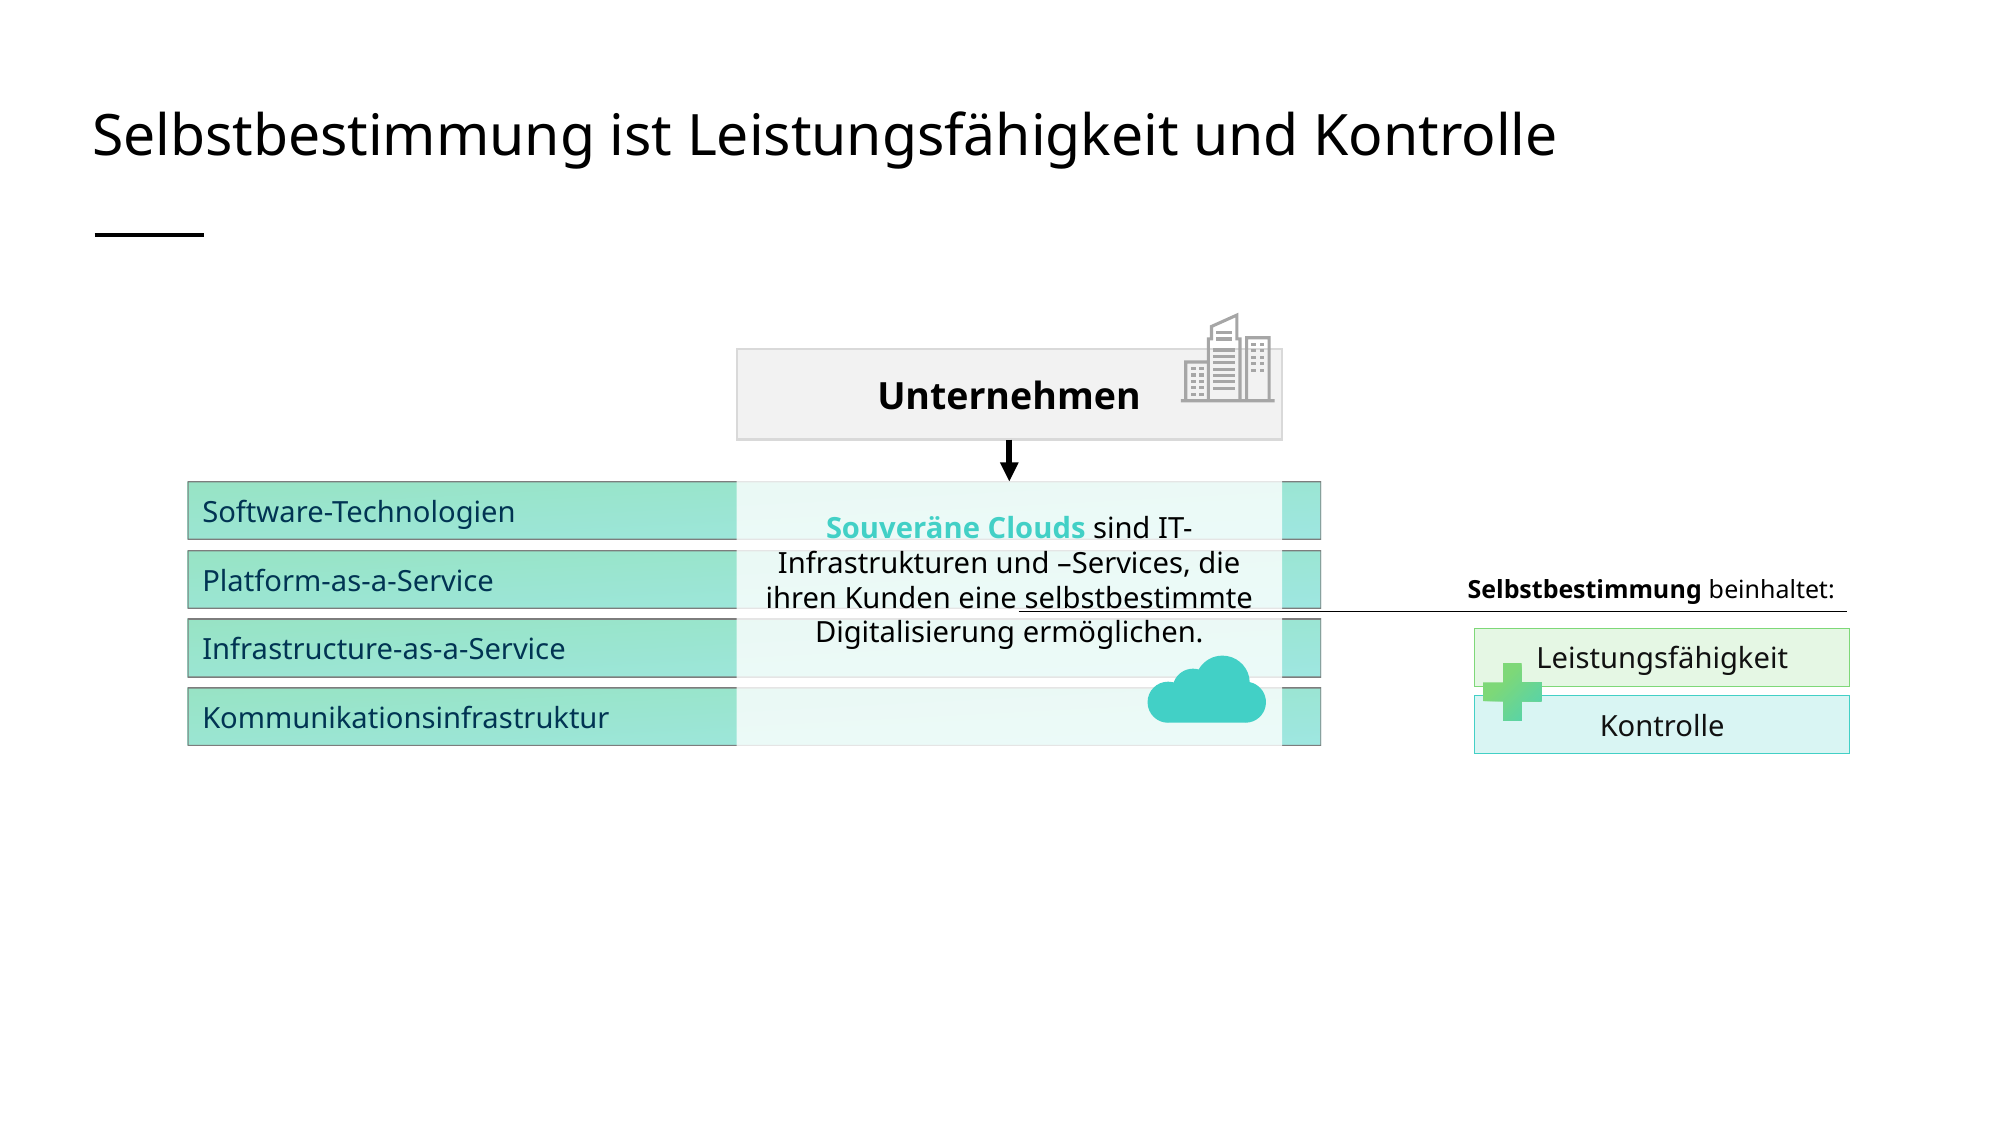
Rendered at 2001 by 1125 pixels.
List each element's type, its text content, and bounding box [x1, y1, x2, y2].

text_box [736, 481, 1283, 747]
text_box [1483, 662, 1542, 721]
text_box Selbstbestimmung beinhaltet: [1322, 566, 1850, 612]
title Selbstbestimmung ist Leistungsfähigkeit und Kontrolle [77, 67, 1803, 197]
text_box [187, 481, 736, 746]
text_box Kontrolle [1474, 695, 1850, 754]
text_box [1283, 481, 1322, 611]
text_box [1180, 312, 1275, 403]
text_box Unternehmen [736, 348, 1283, 441]
text_box Leistungsfähigkeit [1474, 628, 1850, 687]
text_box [1283, 612, 1322, 746]
